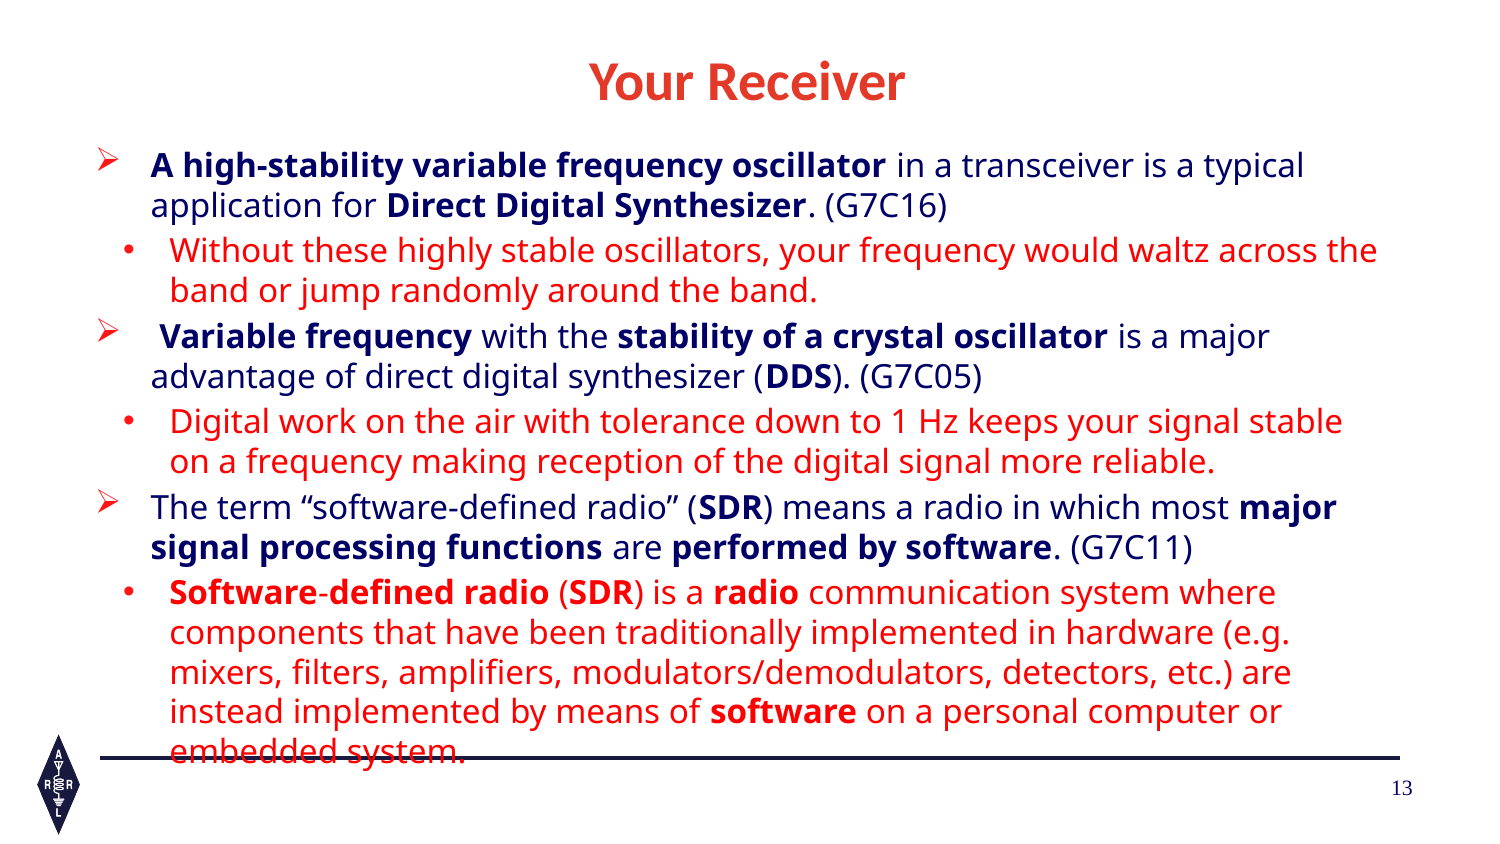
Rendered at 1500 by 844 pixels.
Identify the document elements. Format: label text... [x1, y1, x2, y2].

text_box Your Receiver [101, 44, 1395, 145]
text_box Your Receiver [41, 31, 1459, 139]
text_box 13 [1074, 768, 1425, 827]
picture [37, 734, 80, 835]
text_box A high-stability variable frequency oscillator in a transceiver is a typical application for Direct Digital Synthesizer. (G7C16) Without these highly stable oscillators, your frequency would waltz across the band or jump randomly around the band. Variable frequency with the stability of a crystal oscillator is a major advantage of direct digital synthesizer (DDS). (G7C05) Digital work on the air with tolerance down to 1 Hz keeps your signal stable on a frequency making reception of the digital signal more reliable. The term “software-defined radio” (SDR) means a radio in which most major signal processing functions are performed by software. (G7C11) Software-defined radio (SDR) is a radio communication system where components that have been traditionally implemented in hardware (e.g. mixers, filters, amplifiers, modulators/demodulators, detectors, etc.) are instead implemented by means of software on a personal computer or embedded system. [83, 138, 1403, 749]
